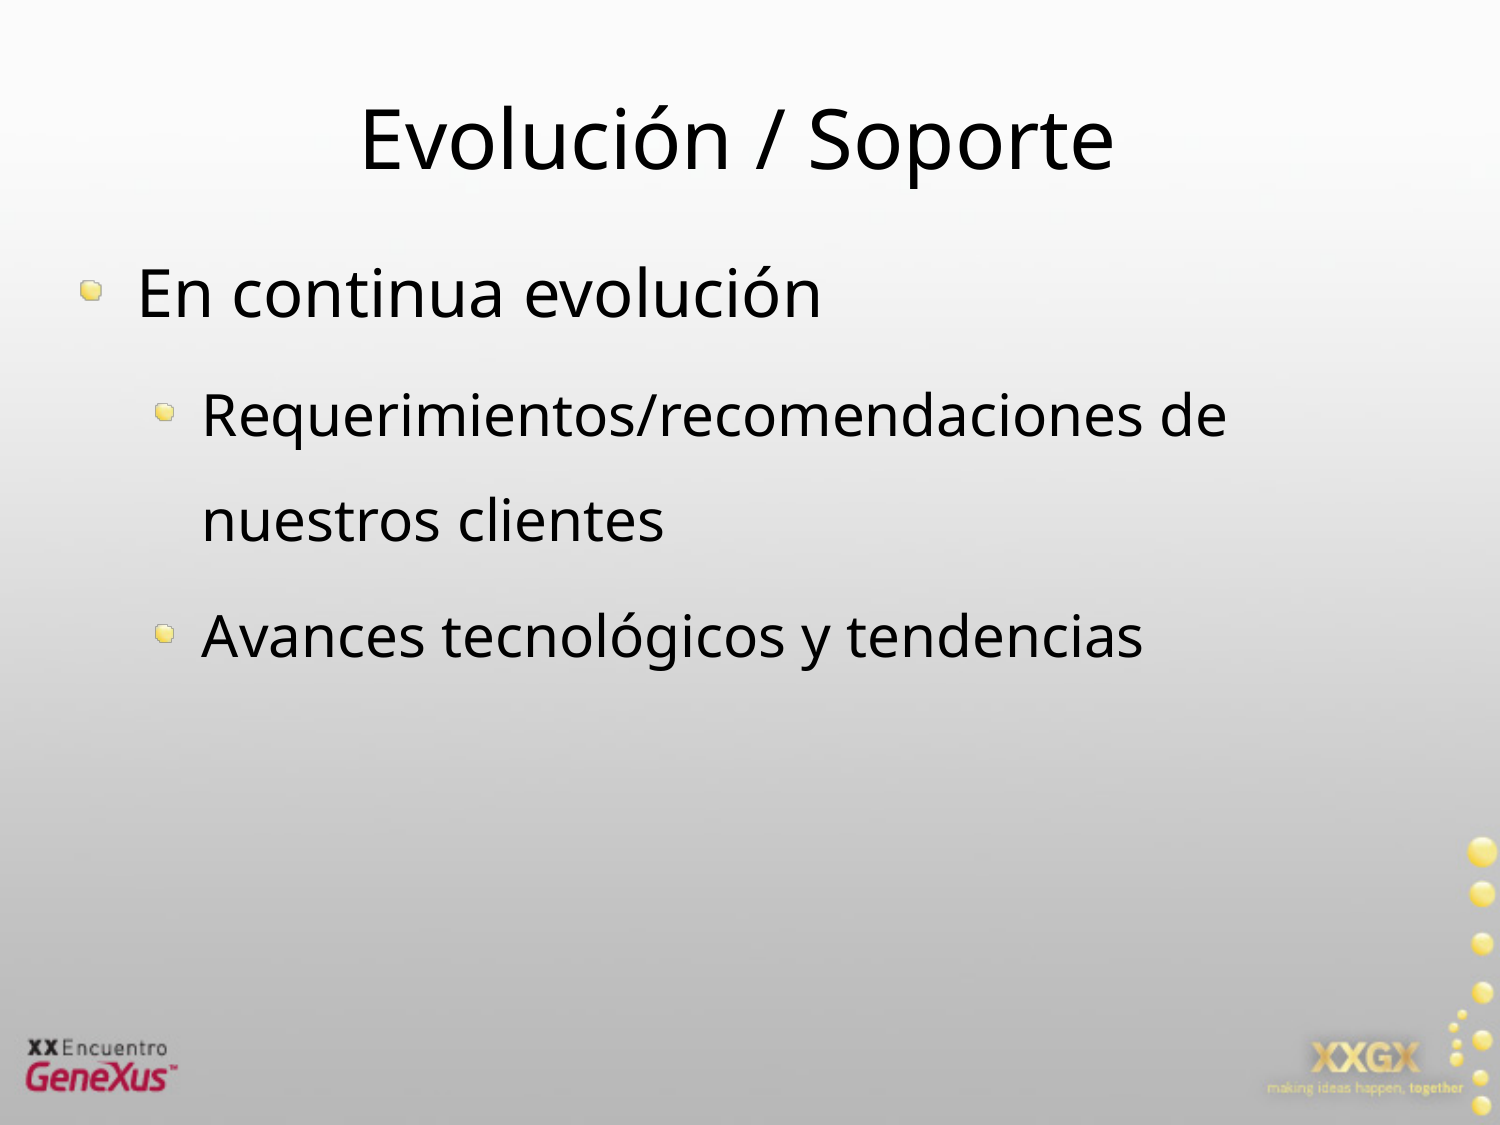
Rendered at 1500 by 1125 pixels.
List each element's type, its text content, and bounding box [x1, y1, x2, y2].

title Evolución / Soporte [64, 42, 1412, 231]
list En continua evolución Requerimientos/recomendaciones de nuestros clientes Avances tecnológicos y tendencias [64, 243, 1414, 1024]
picture [0, 0, 1500, 1125]
